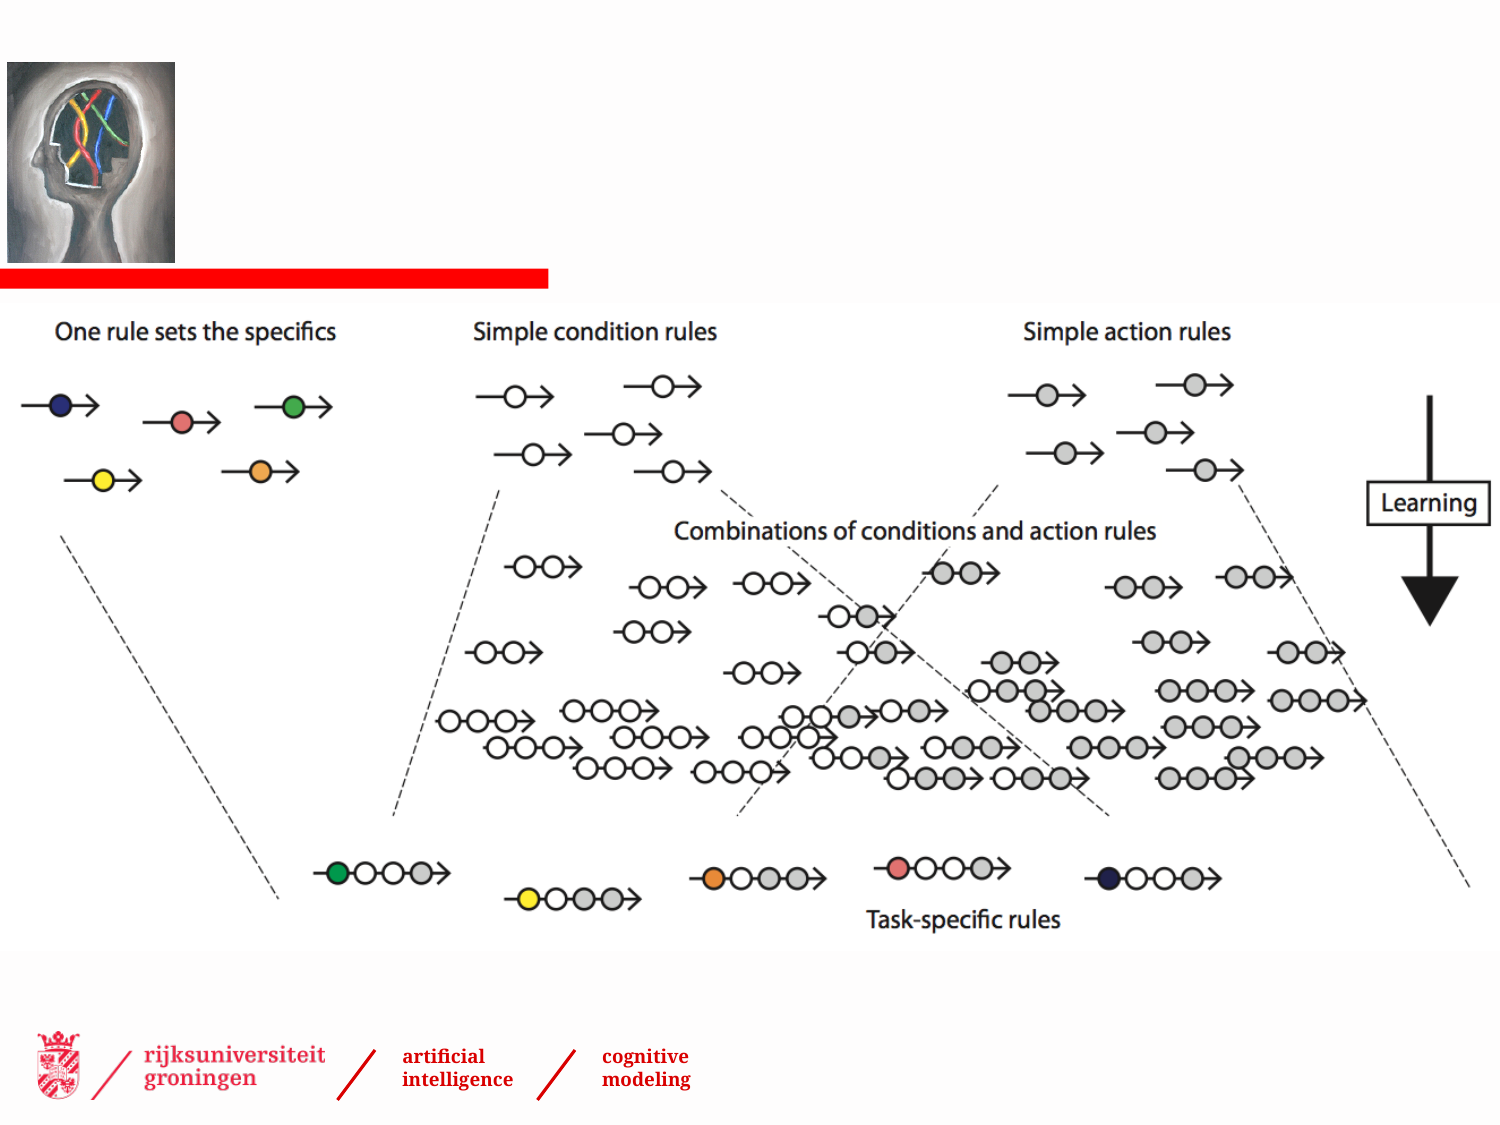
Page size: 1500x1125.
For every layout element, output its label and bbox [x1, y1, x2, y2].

picture [7, 62, 175, 263]
picture [0, 302, 1500, 951]
